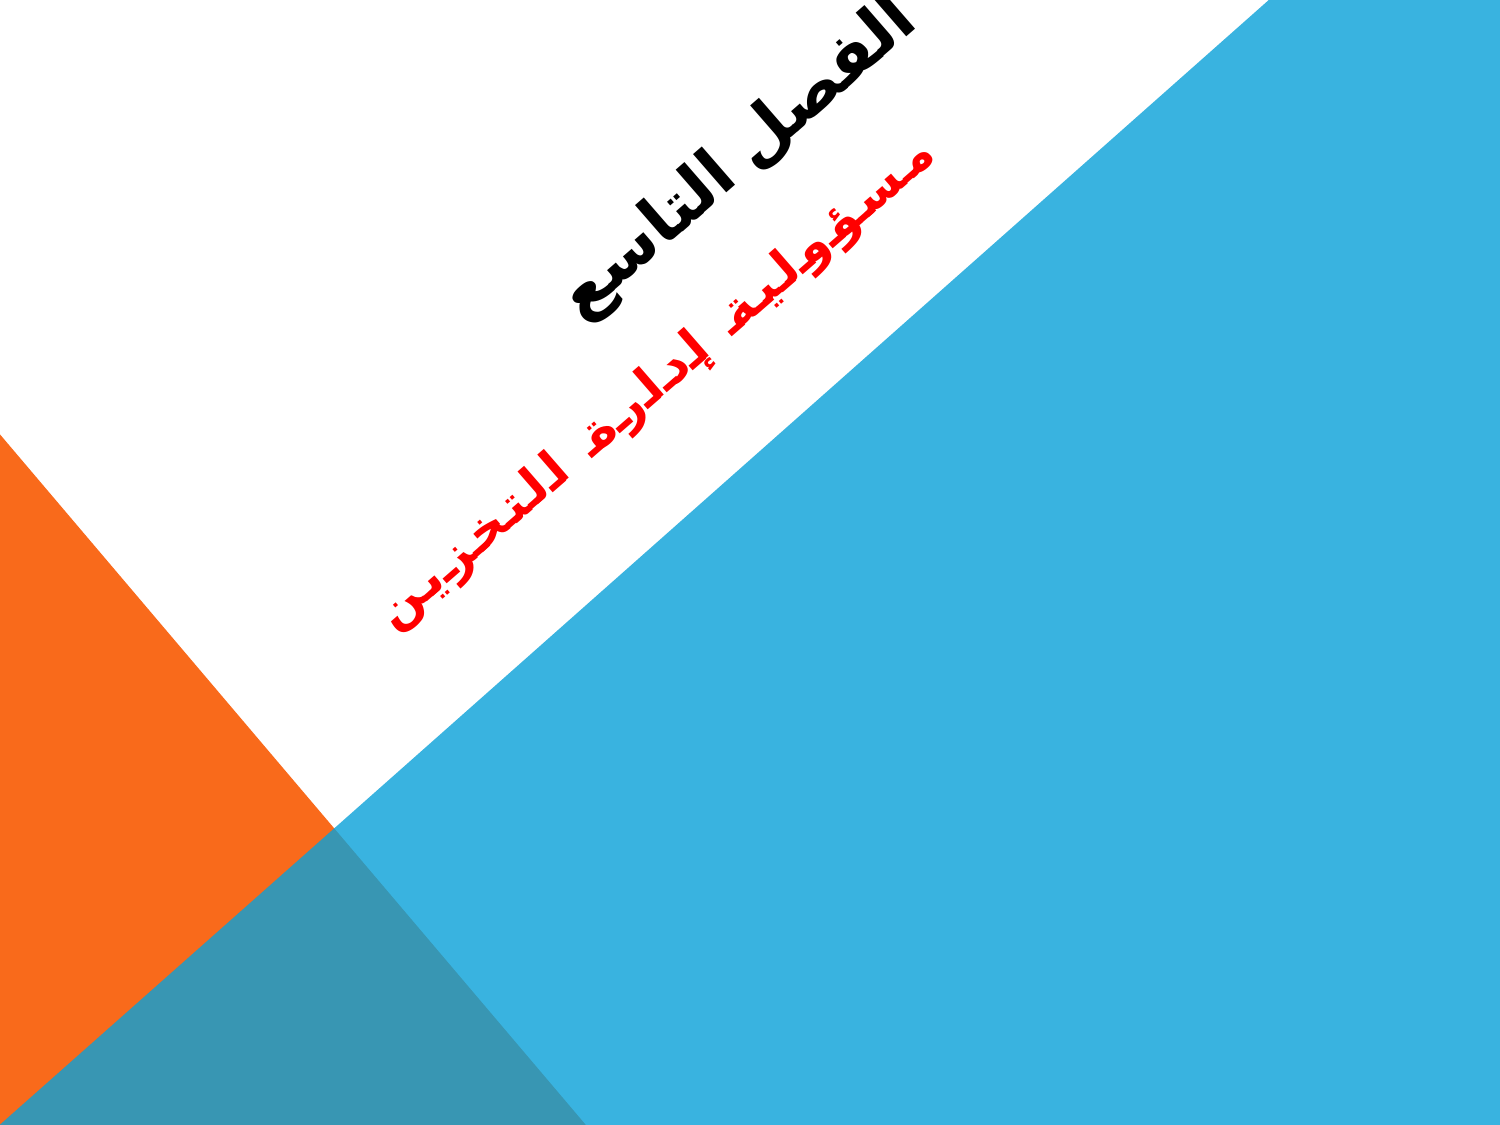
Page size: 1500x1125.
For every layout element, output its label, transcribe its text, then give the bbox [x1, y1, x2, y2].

title الفصل التاسع [112, 0, 941, 635]
subtitle مسؤولية إدارة التخزين [348, 0, 1139, 651]
